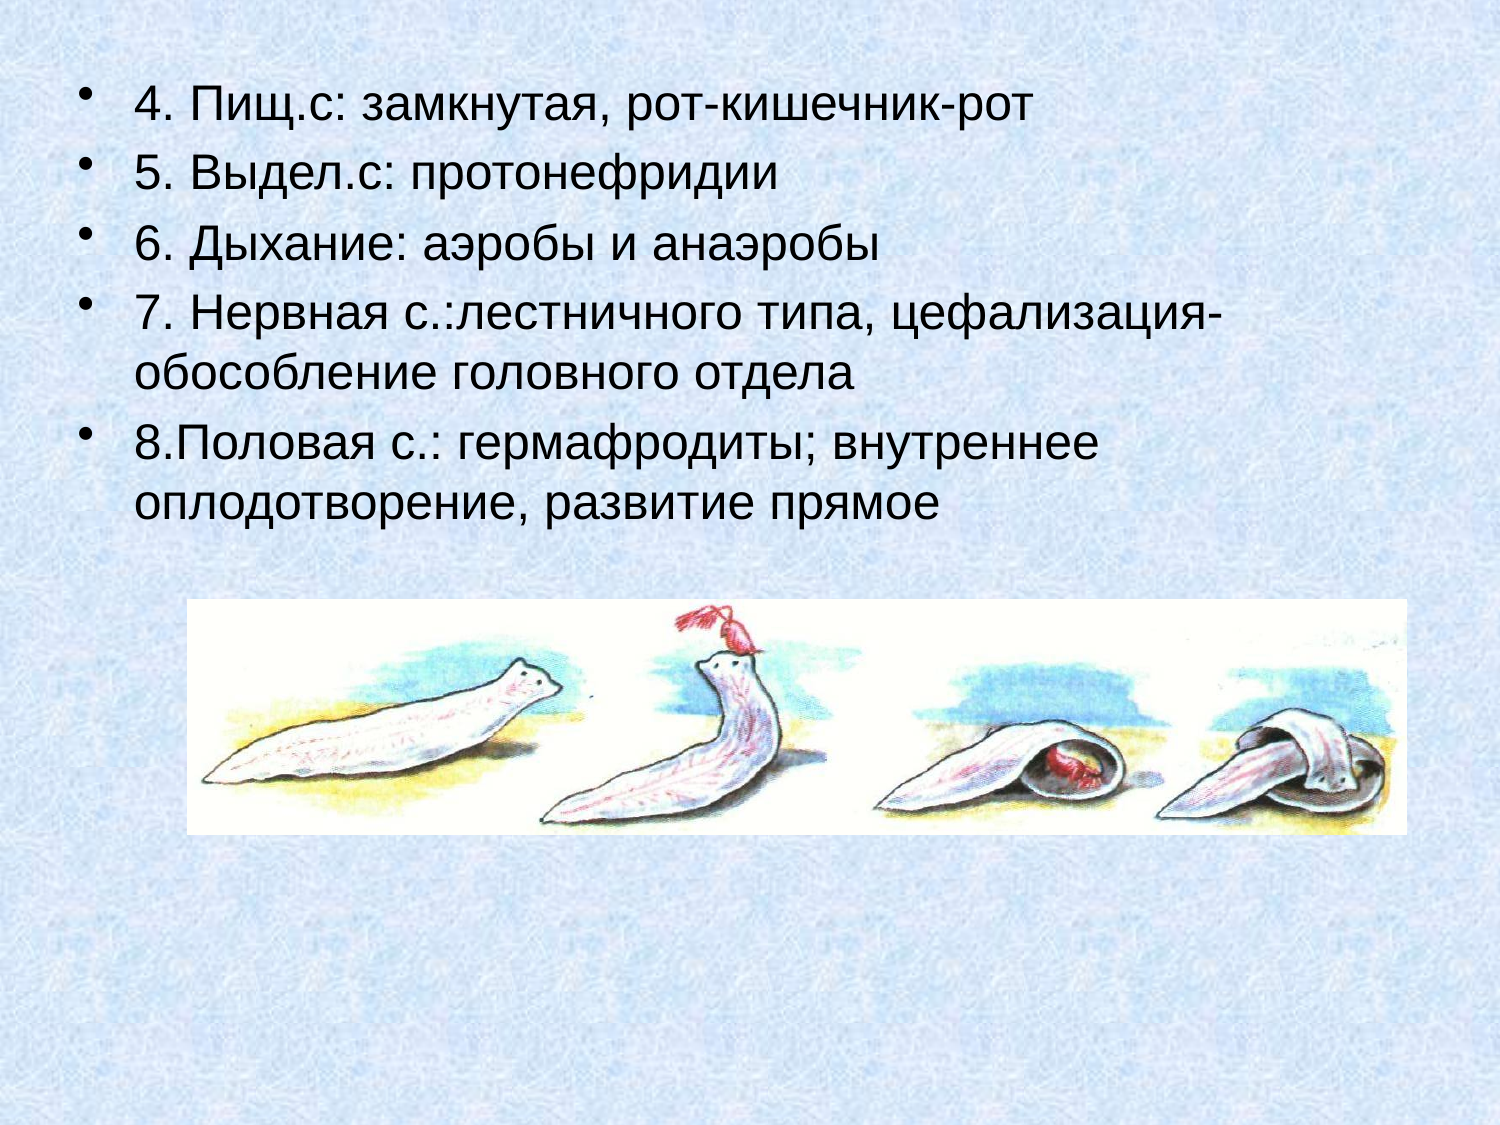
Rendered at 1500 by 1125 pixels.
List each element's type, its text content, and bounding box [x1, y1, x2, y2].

list 4. Пищ.с: замкнутая, рот-кишечник-рот 5. Выдел.с: протонефридии 6. Дыхание: аэробы и анаэробы 7. Нервная с.:лестничного типа, цефализация- обособление головного отдела 8.Половая с.: гермафродиты; внутреннее оплодотворение, развитие прямое [62, 62, 1426, 1006]
picture [0, 0, 1500, 1125]
